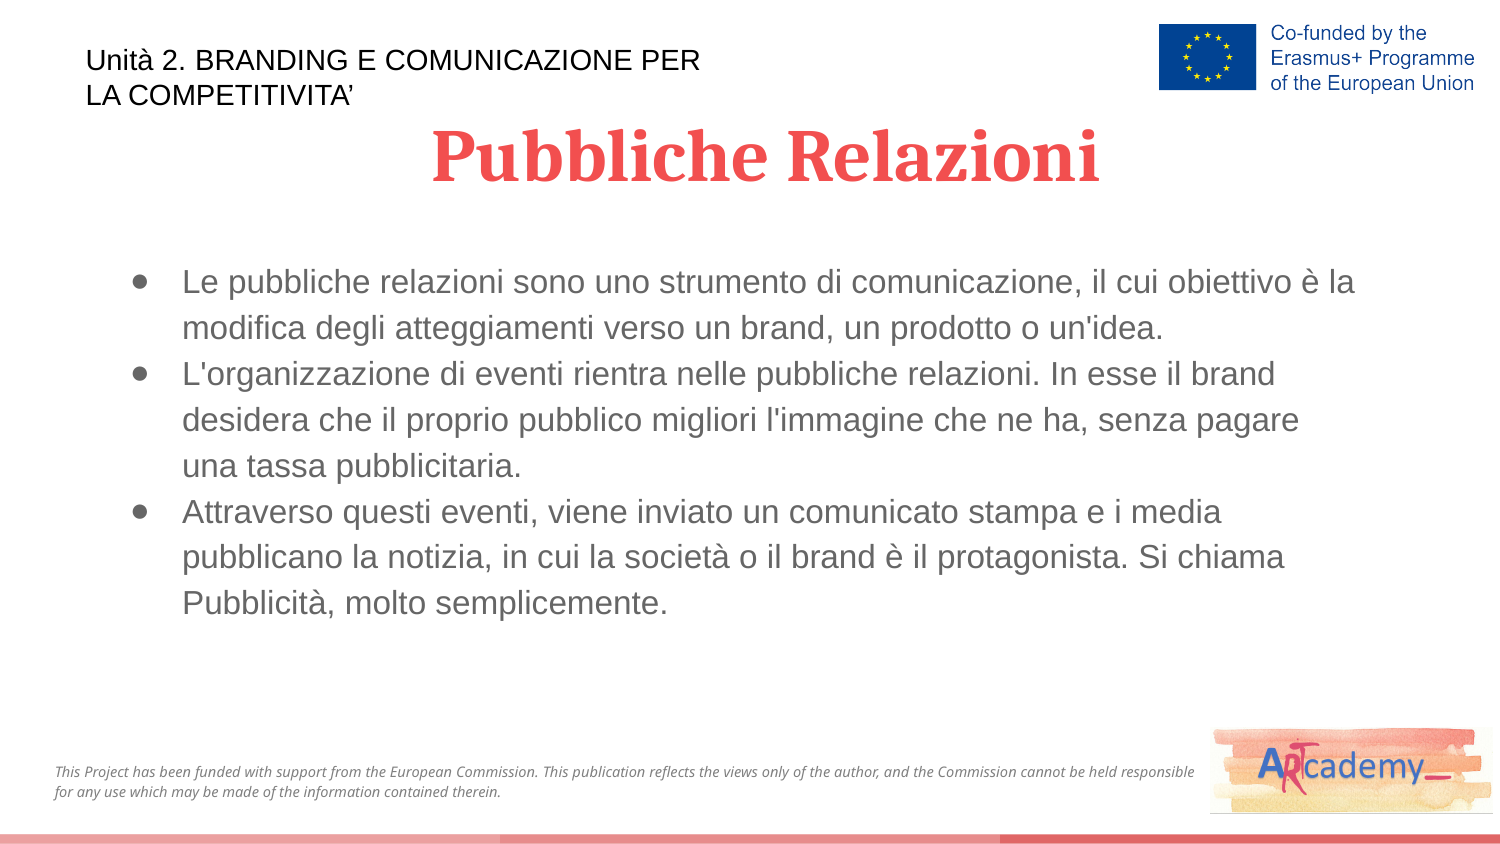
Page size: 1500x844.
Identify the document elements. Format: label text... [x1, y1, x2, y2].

title Pubbliche Relazioni [180, 4, 1352, 212]
text_box Unità 2. BRANDING E COMUNICAZIONE PER LA COMPETITIVITA’ [70, 33, 750, 119]
picture [1158, 24, 1474, 94]
picture [1210, 709, 1493, 844]
text_box This Project has been funded with support from the European Commission. This publication reflects the views only of the author, and the Commission cannot be held responsible for any use which may be made of the information contained therein. [39, 754, 1205, 799]
list Le pubbliche relazioni sono uno strumento di comunicazione, il cui obiettivo è la modifica degli atteggiamenti verso un brand, un prodotto o un'idea. L'organizzazione di eventi rientra nelle pubbliche relazioni. In esse il brand desidera che il proprio pubblico migliori l'immagine che ne ha, senza pagare una tassa pubblicitaria. Attraverso questi eventi, viene inviato un comunicato stampa e i media pubblicano la notizia, in cui la società o il brand è il protagonista. Si chiama Pubblicità, molto semplicemente. [92, 239, 1380, 682]
